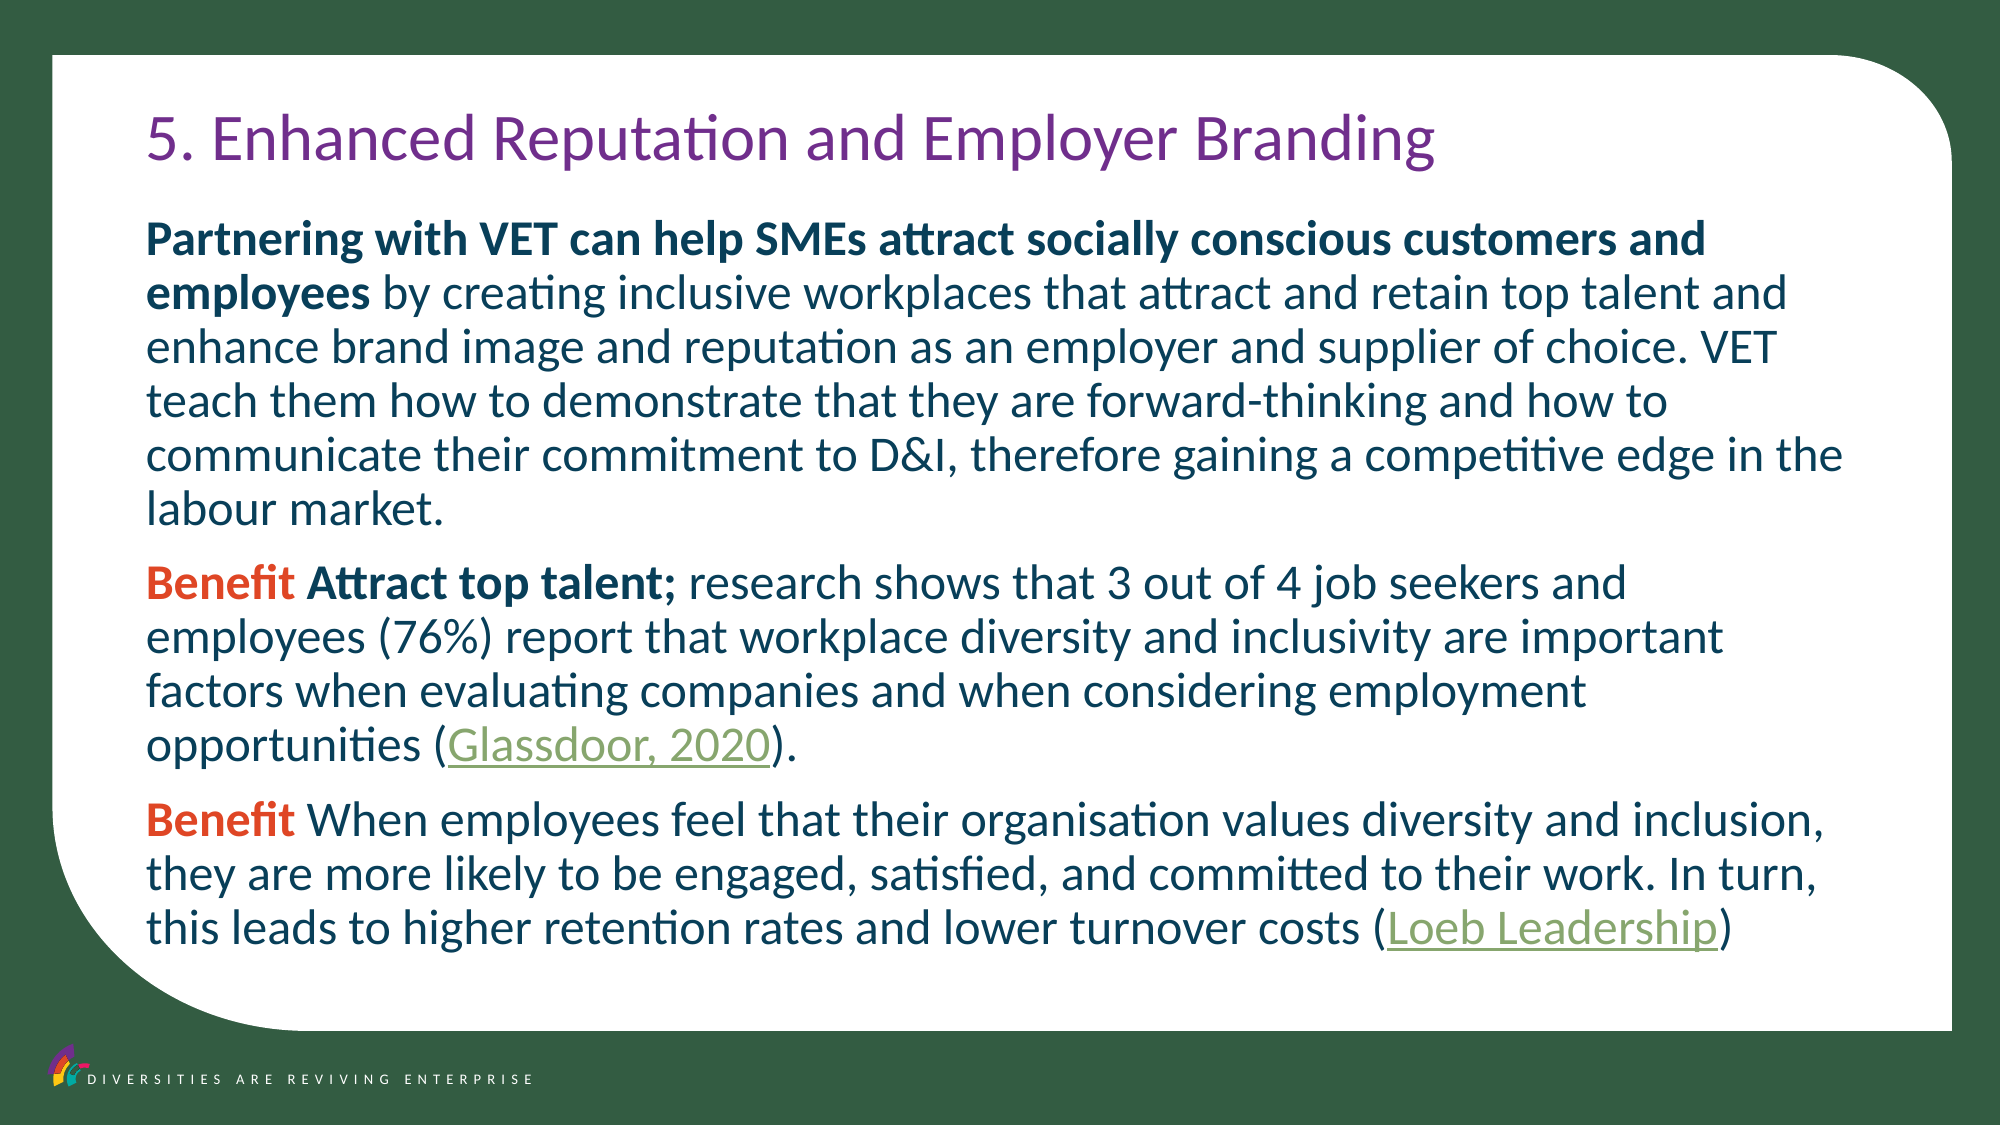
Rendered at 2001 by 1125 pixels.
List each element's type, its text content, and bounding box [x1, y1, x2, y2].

list 5. Enhanced Reputation and Employer Branding [130, 95, 1869, 228]
list Partnering with VET can help SMEs attract socially conscious customers and employees by creating inclusive workplaces that attract and retain top talent and enhance brand image and reputation as an employer and supplier of choice. VET teach them how to demonstrate that they are forward-thinking and how to communicate their commitment to D&I, therefore gaining a competitive edge in the labour market. Benefit Attract top talent; research shows that 3 out of 4 job seekers and employees (76%) report that workplace diversity and inclusivity are important factors when evaluating companies and when considering employment opportunities (Glassdoor, 2020). Benefit When employees feel that their organisation values diversity and inclusion, they are more likely to be engaged, satisfied, and committed to their work. In turn, this leads to higher retention rates and lower turnover costs (Loeb Leadership) [130, 228, 1869, 837]
